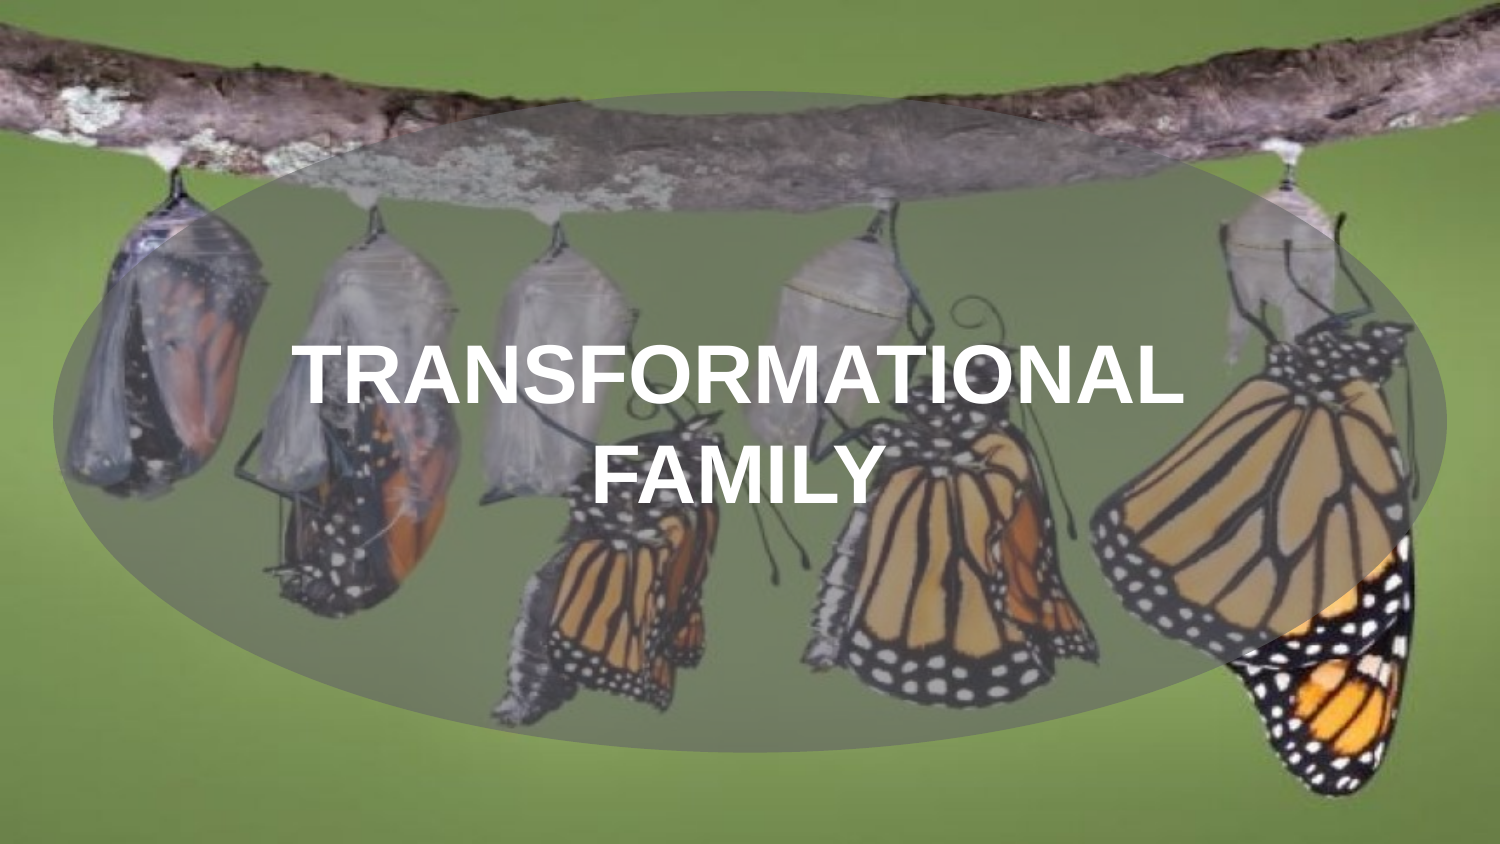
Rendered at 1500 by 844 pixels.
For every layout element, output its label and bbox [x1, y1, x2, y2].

text_box [52, 90, 1448, 753]
picture [0, 0, 1500, 844]
